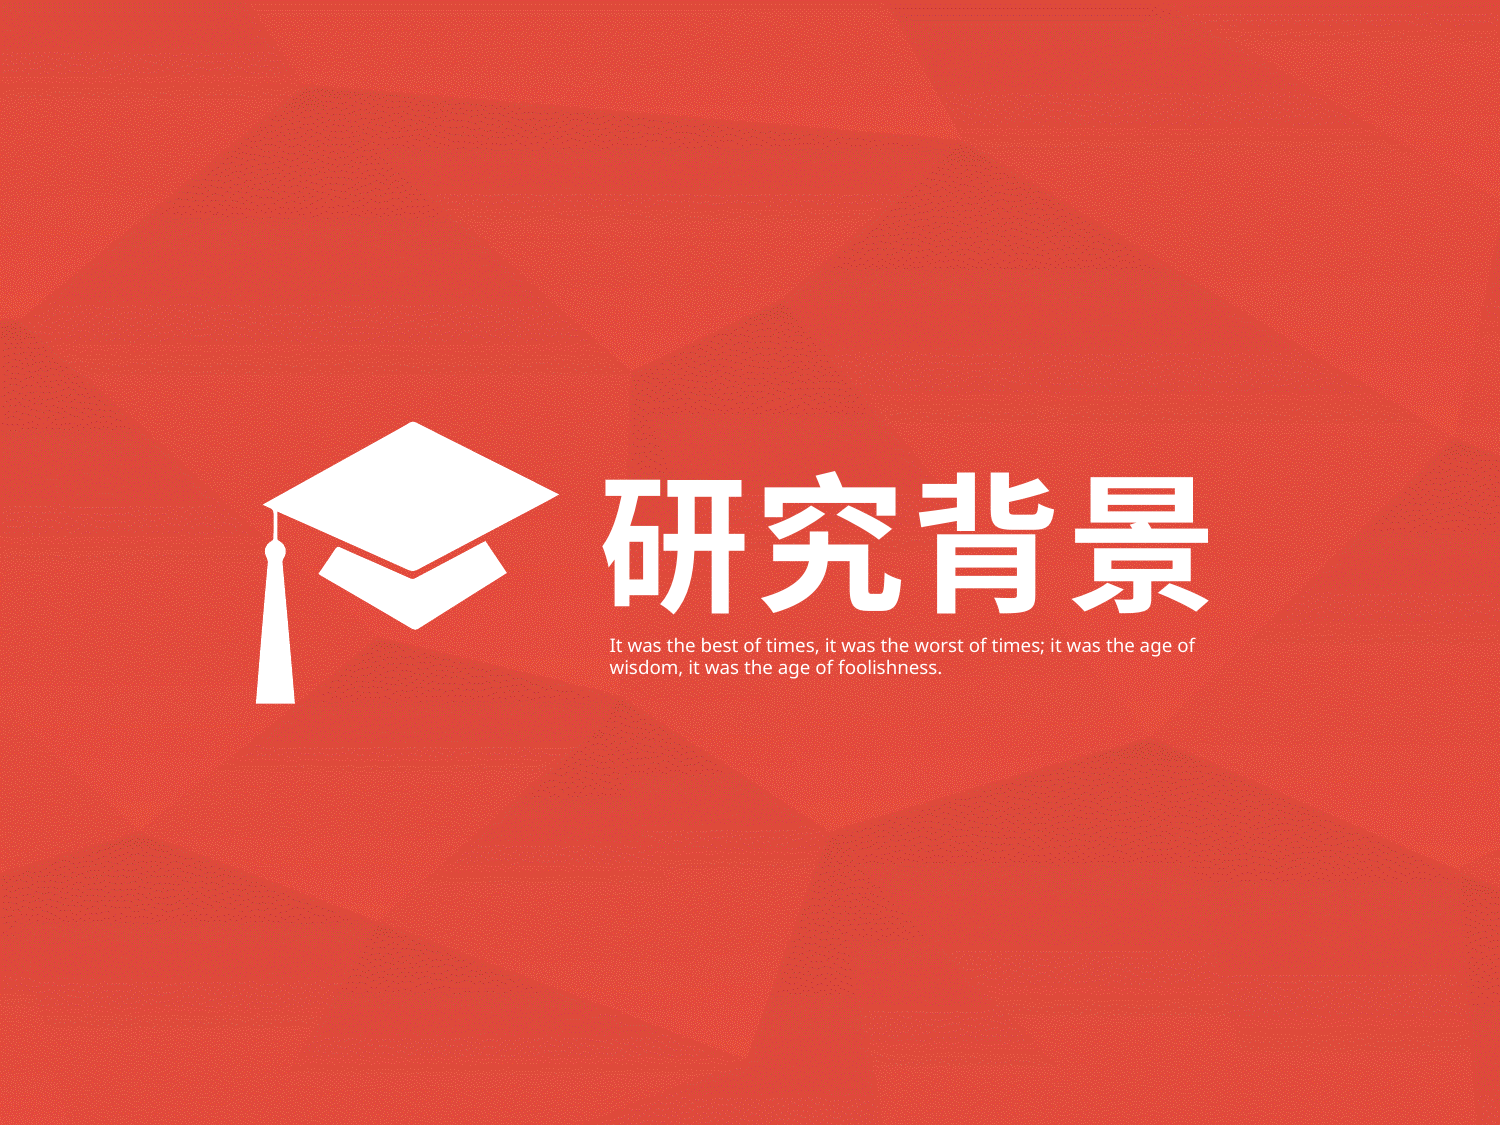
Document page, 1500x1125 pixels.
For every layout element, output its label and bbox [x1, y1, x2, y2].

picture [0, 0, 1500, 1125]
text_box [255, 421, 1245, 704]
